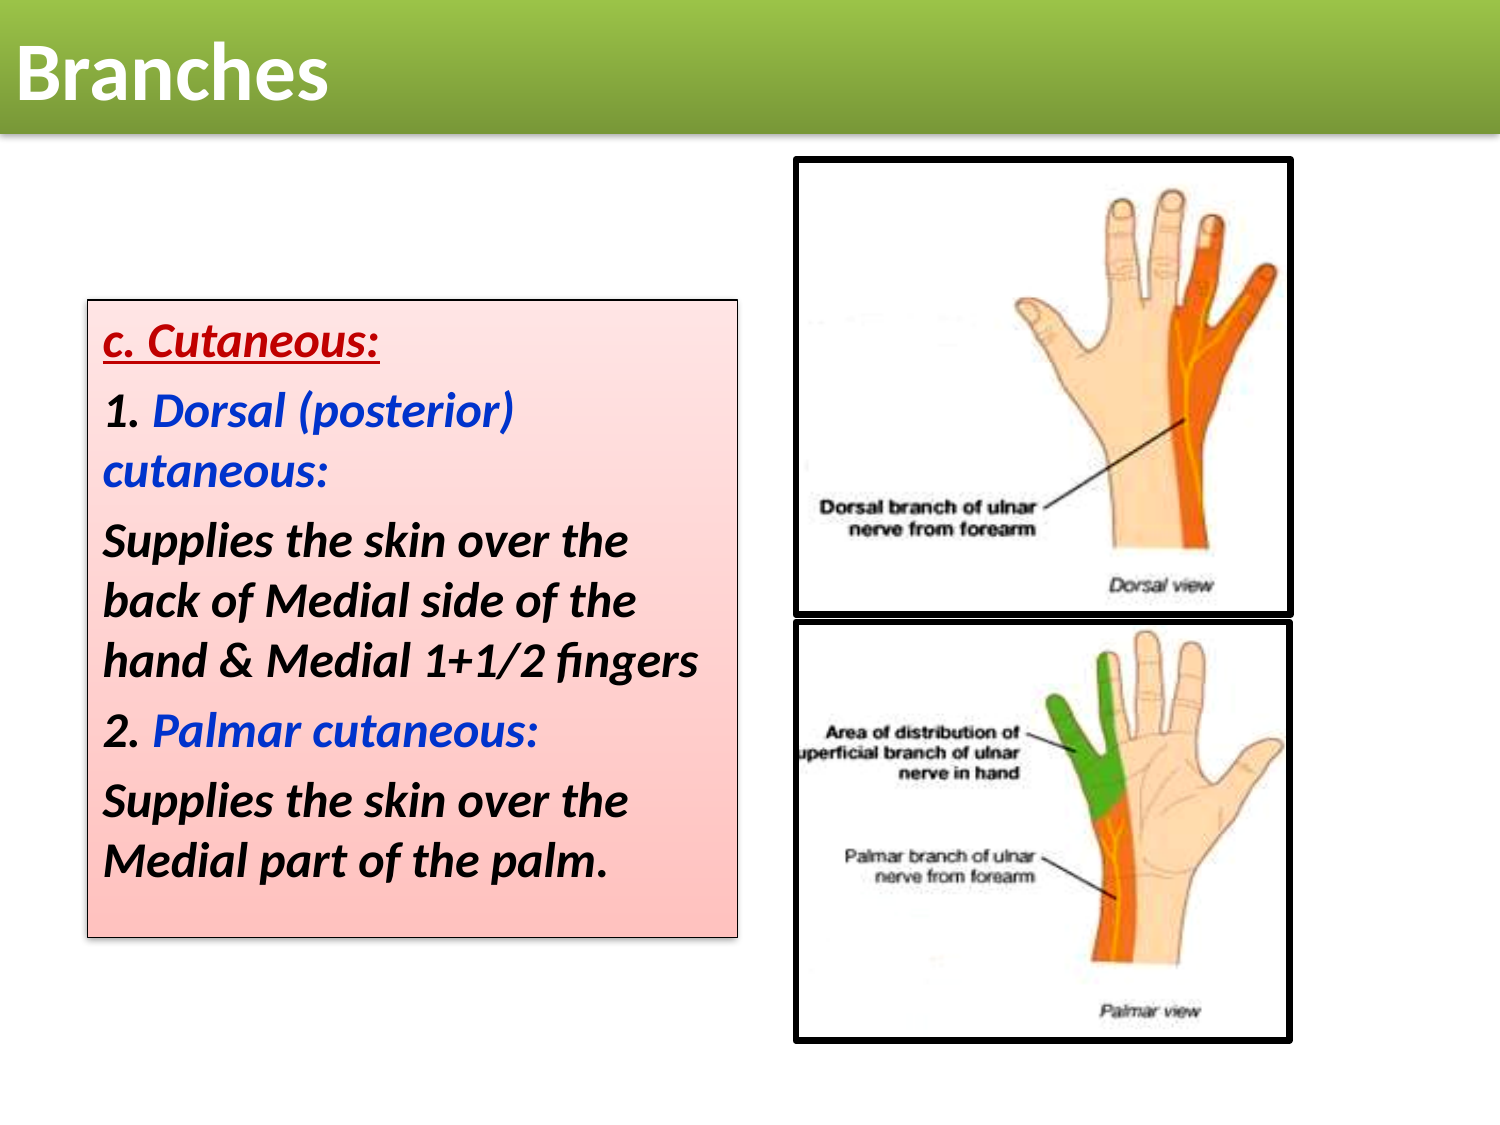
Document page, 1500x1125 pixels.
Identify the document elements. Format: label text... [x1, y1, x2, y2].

text_box Branches [0, 0, 1500, 134]
list c. Cutaneous: 1. Dorsal (posterior) cutaneous: Supplies the skin over the back of Medial side of the hand & Medial 1+1/2 fingers 2. Palmar cutaneous: Supplies the skin over the Medial part of the palm. [87, 299, 738, 938]
picture [798, 624, 1287, 1038]
picture [798, 162, 1288, 612]
